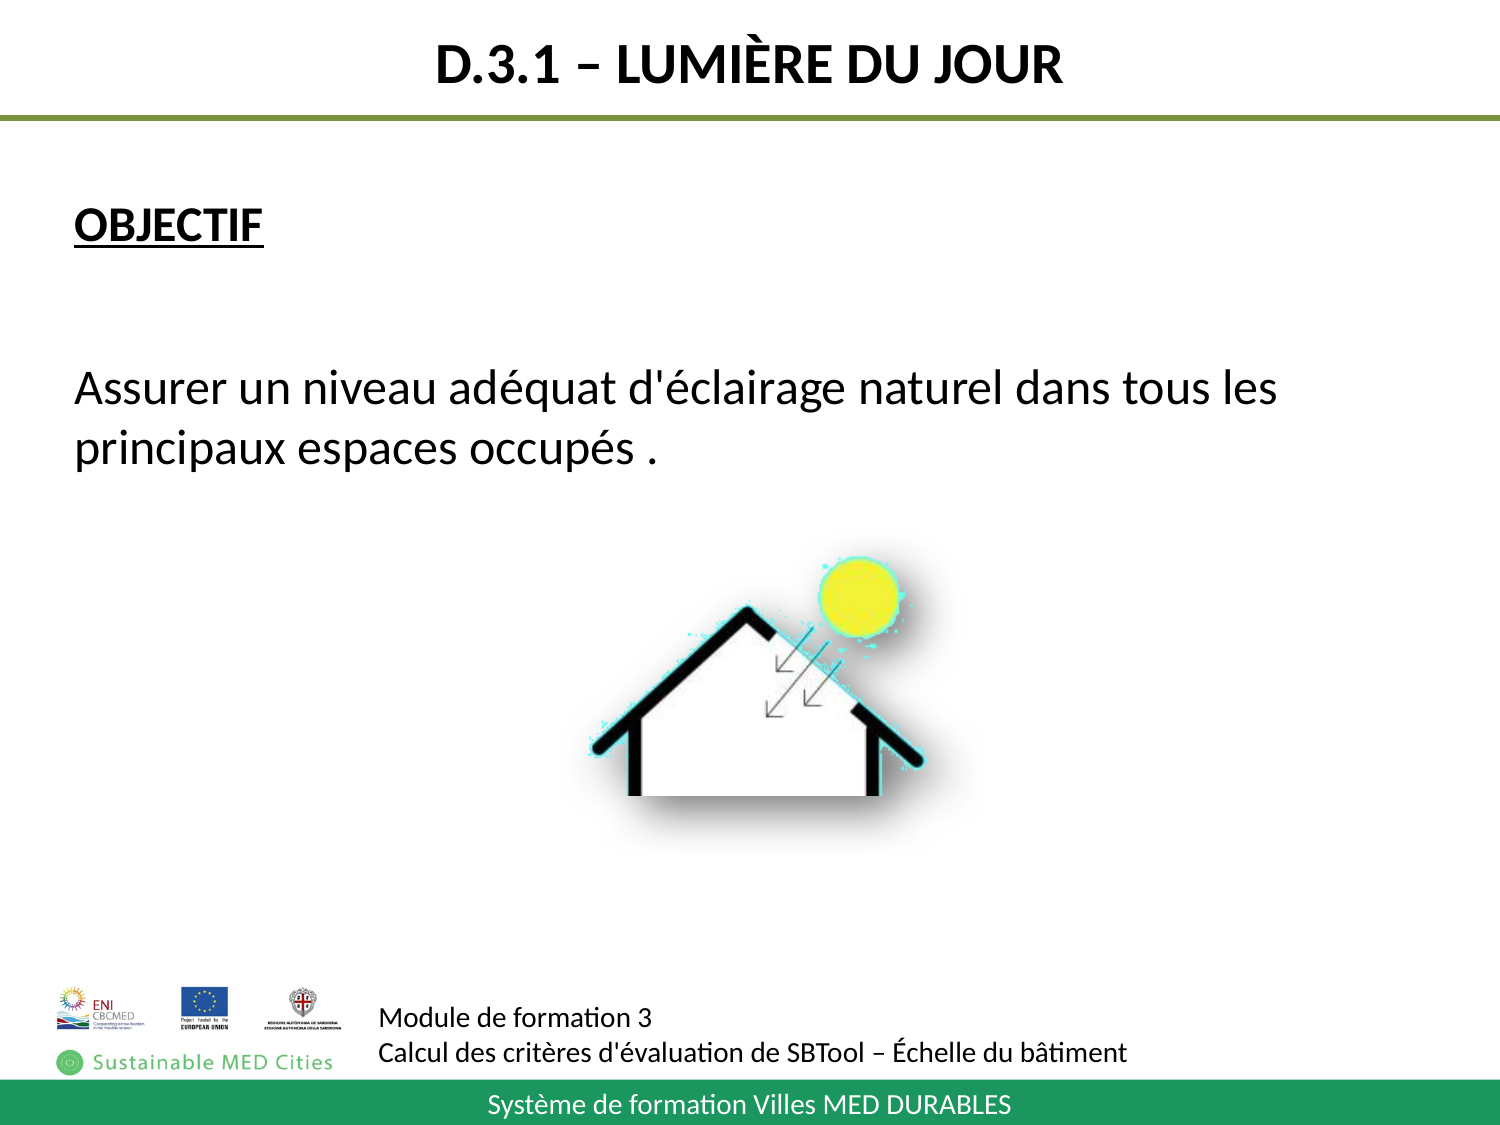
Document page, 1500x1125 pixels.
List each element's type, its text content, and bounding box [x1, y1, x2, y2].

picture [574, 507, 937, 796]
title D.3.1 – LUMIÈRE DU JOUR [0, 0, 1500, 121]
text_box OBJECTIF Assurer un niveau adéquat d'éclairage naturel dans tous les principaux espaces occupés . [59, 184, 1441, 920]
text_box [0, 972, 1500, 1125]
